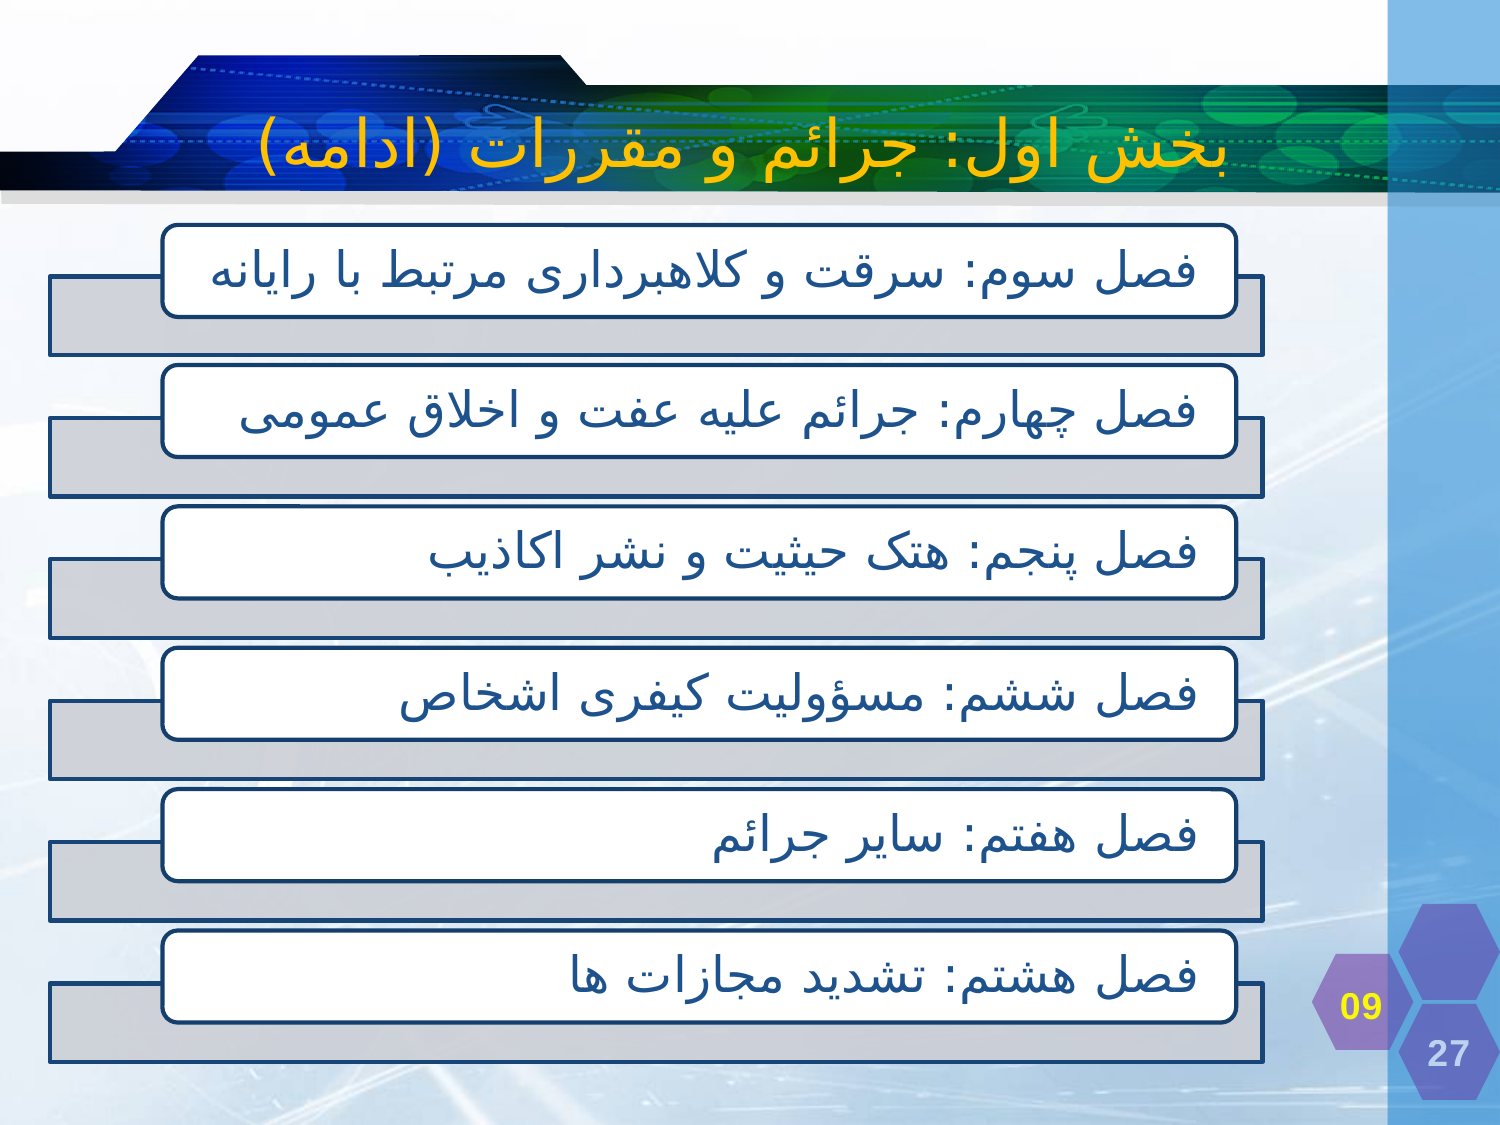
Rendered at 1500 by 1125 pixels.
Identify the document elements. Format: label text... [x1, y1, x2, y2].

text_box 09 [1324, 974, 1400, 1035]
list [49, 224, 1263, 1068]
picture [0, 0, 1500, 1125]
text_box 27 [1412, 1021, 1488, 1082]
title بخش اول: جرائم و مقررات (ادامه) [99, 95, 1388, 188]
